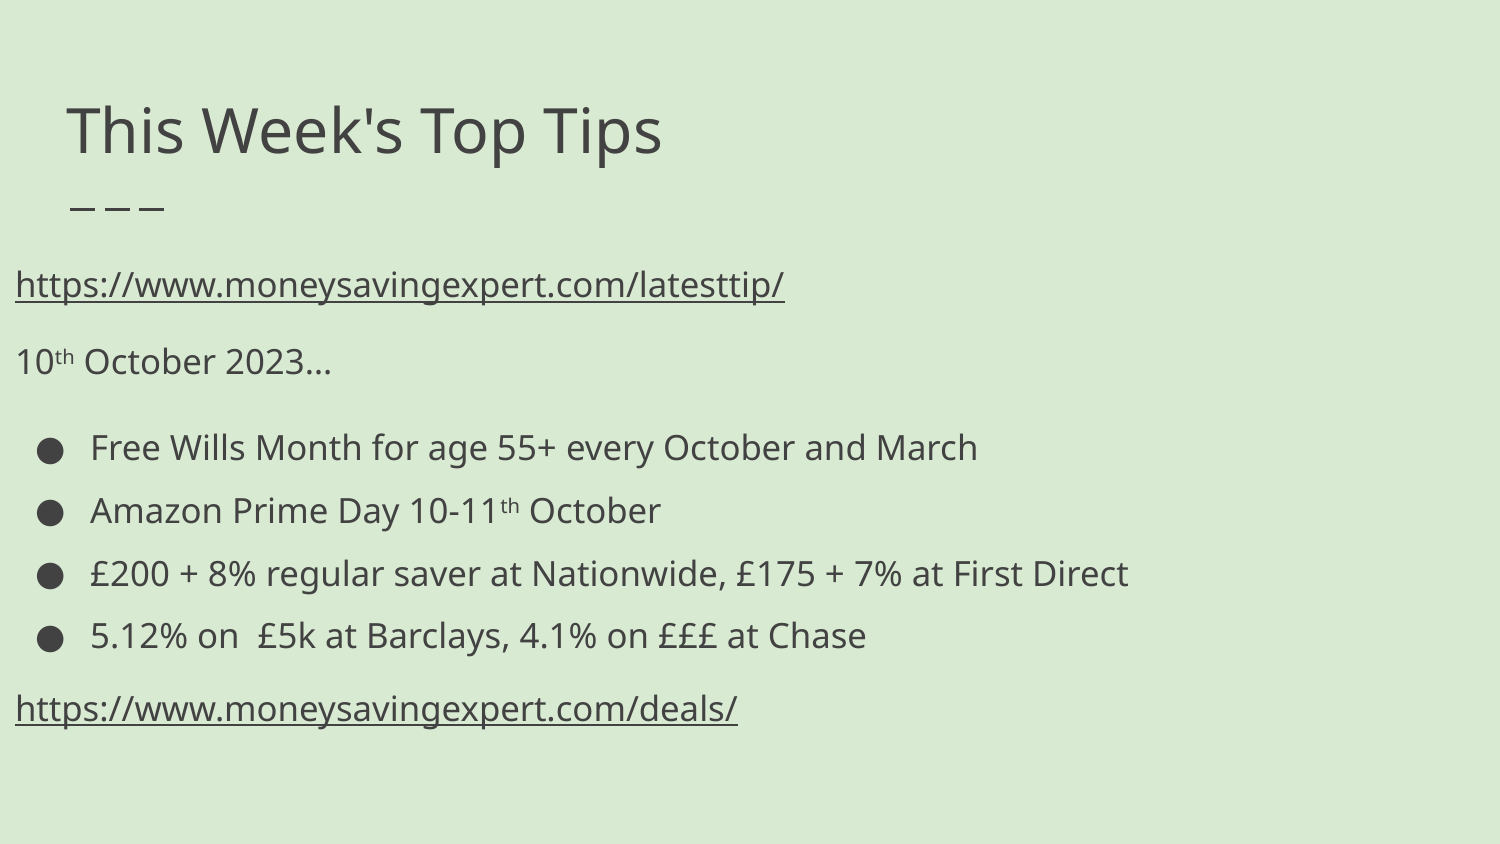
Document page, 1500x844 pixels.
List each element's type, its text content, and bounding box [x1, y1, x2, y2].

title This Week's Top Tips [51, 61, 1449, 182]
